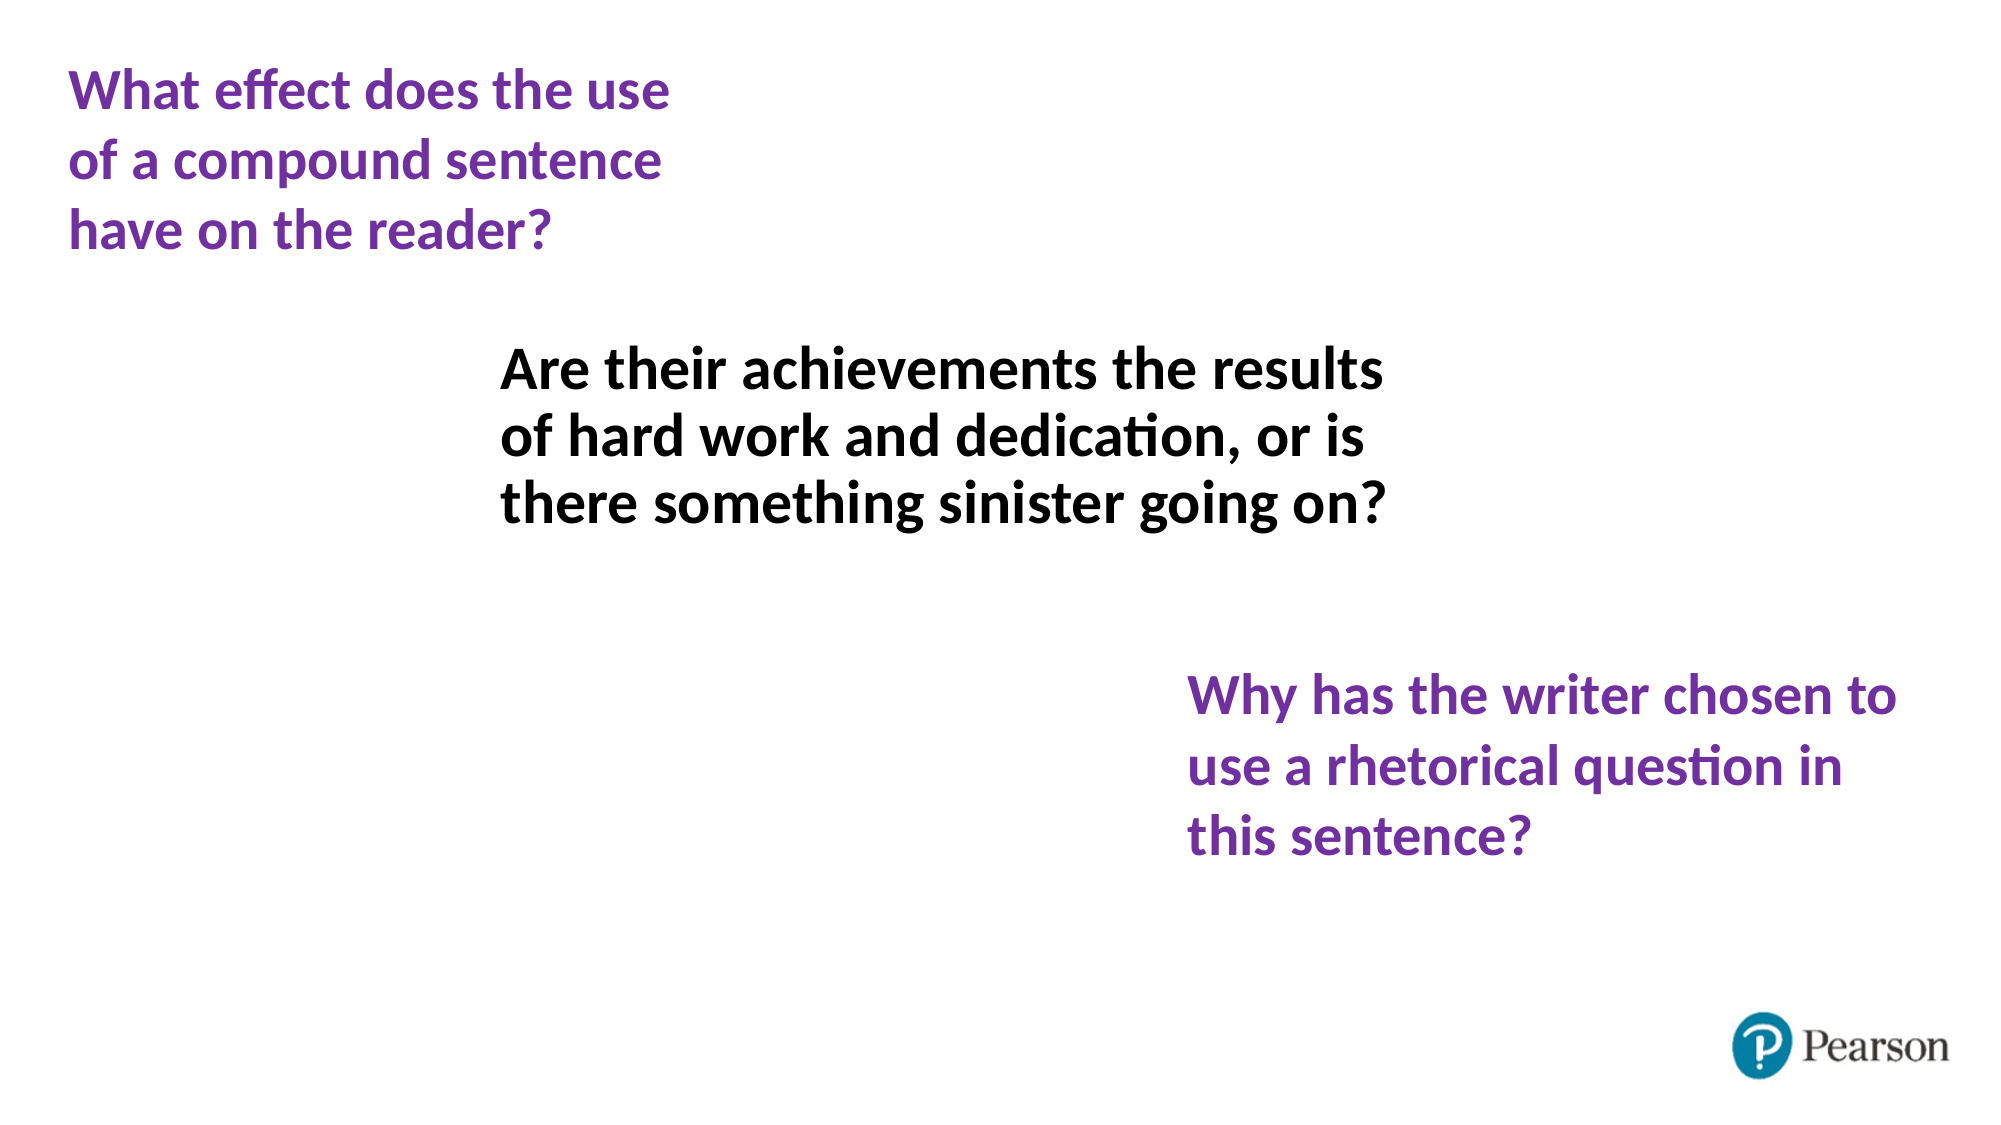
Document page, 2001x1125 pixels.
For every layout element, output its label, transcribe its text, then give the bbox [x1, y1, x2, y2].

picture [1722, 997, 1960, 1090]
text_box What effect does the use of a compound sentence have on the reader? [53, 44, 706, 269]
list Are their achievements the results of hard work and dedication, or is there something sinister going on? [485, 328, 1422, 609]
text_box Why has the writer chosen to use a rhetorical question in this sentence? [1173, 649, 1928, 874]
